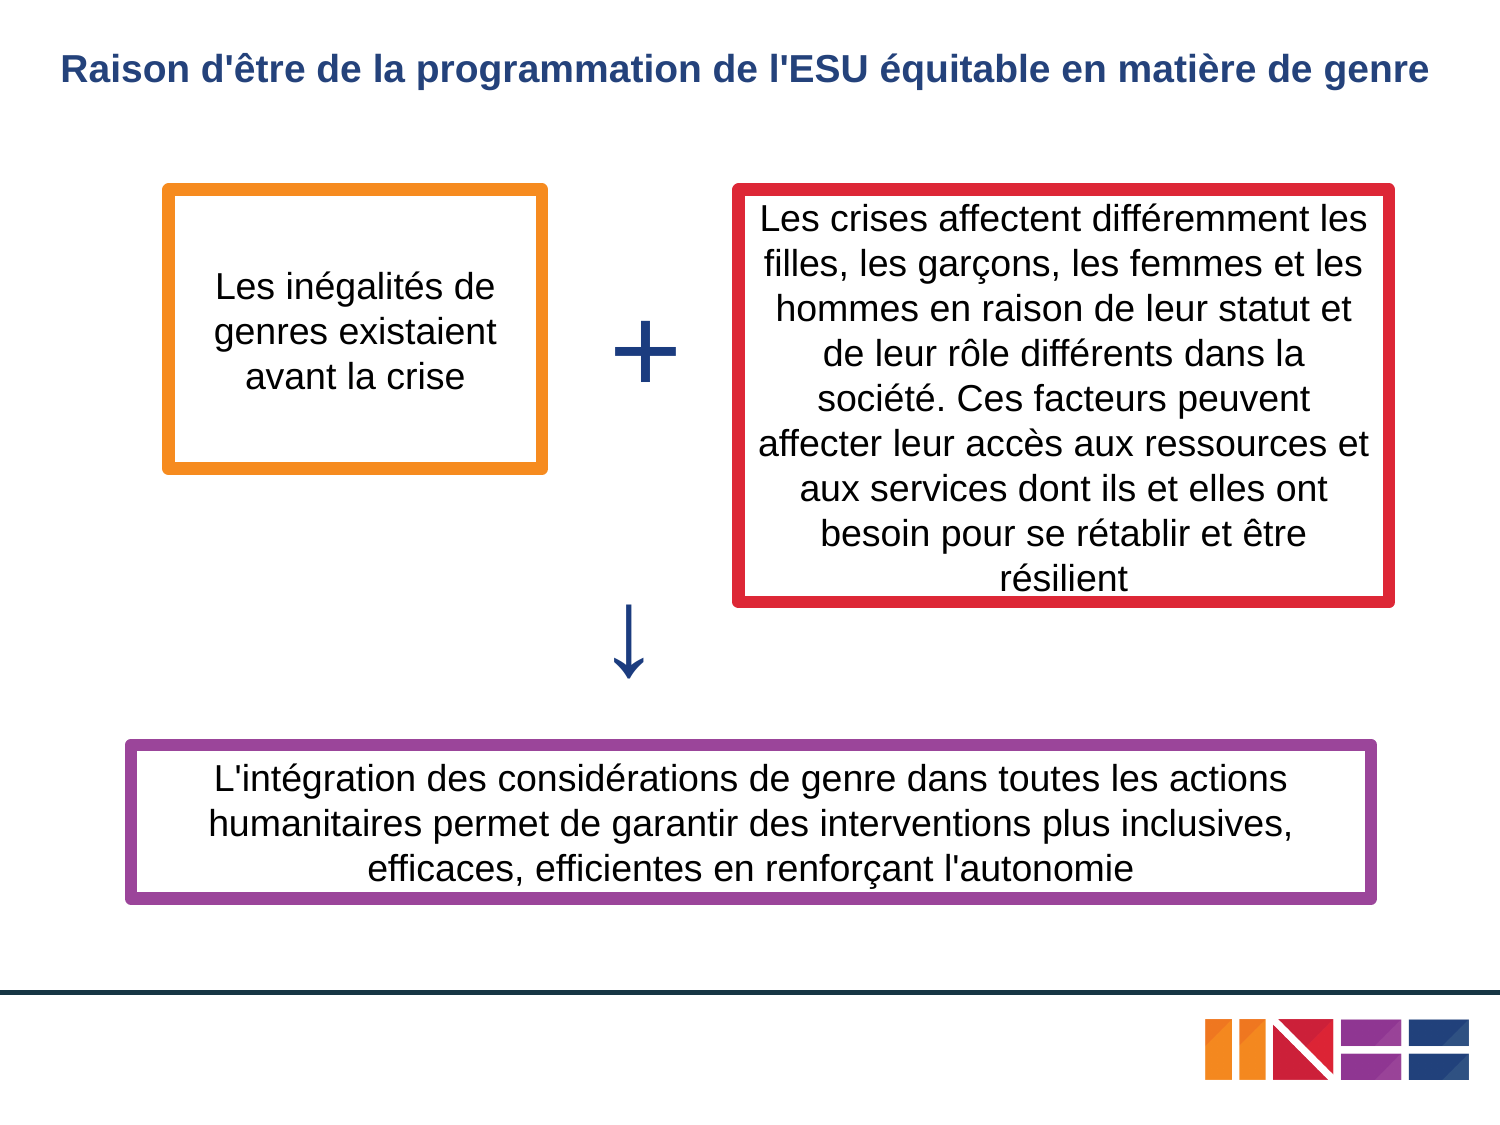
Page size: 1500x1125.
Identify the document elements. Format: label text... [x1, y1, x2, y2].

title Raison d'être de la programmation de l'ESU équitable en matière de genre [23, 28, 1468, 145]
text_box → [594, 564, 749, 673]
text_box Les inégalités de genres existaient avant la crise [168, 189, 542, 469]
text_box L'intégration des considérations de genre dans toutes les actions humanitaires permet de garantir des interventions plus inclusives, efficaces, efficientes en renforçant l'autonomie [131, 745, 1371, 899]
picture [1205, 1019, 1469, 1080]
text_box + [594, 253, 703, 408]
text_box Les crises affectent différemment les filles, les garçons, les femmes et les hommes en raison de leur statut et de leur rôle différents dans la société. Ces facteurs peuvent affecter leur accès aux ressources et aux services dont ils et elles ont besoin pour se rétablir et être résilient [738, 189, 1389, 603]
